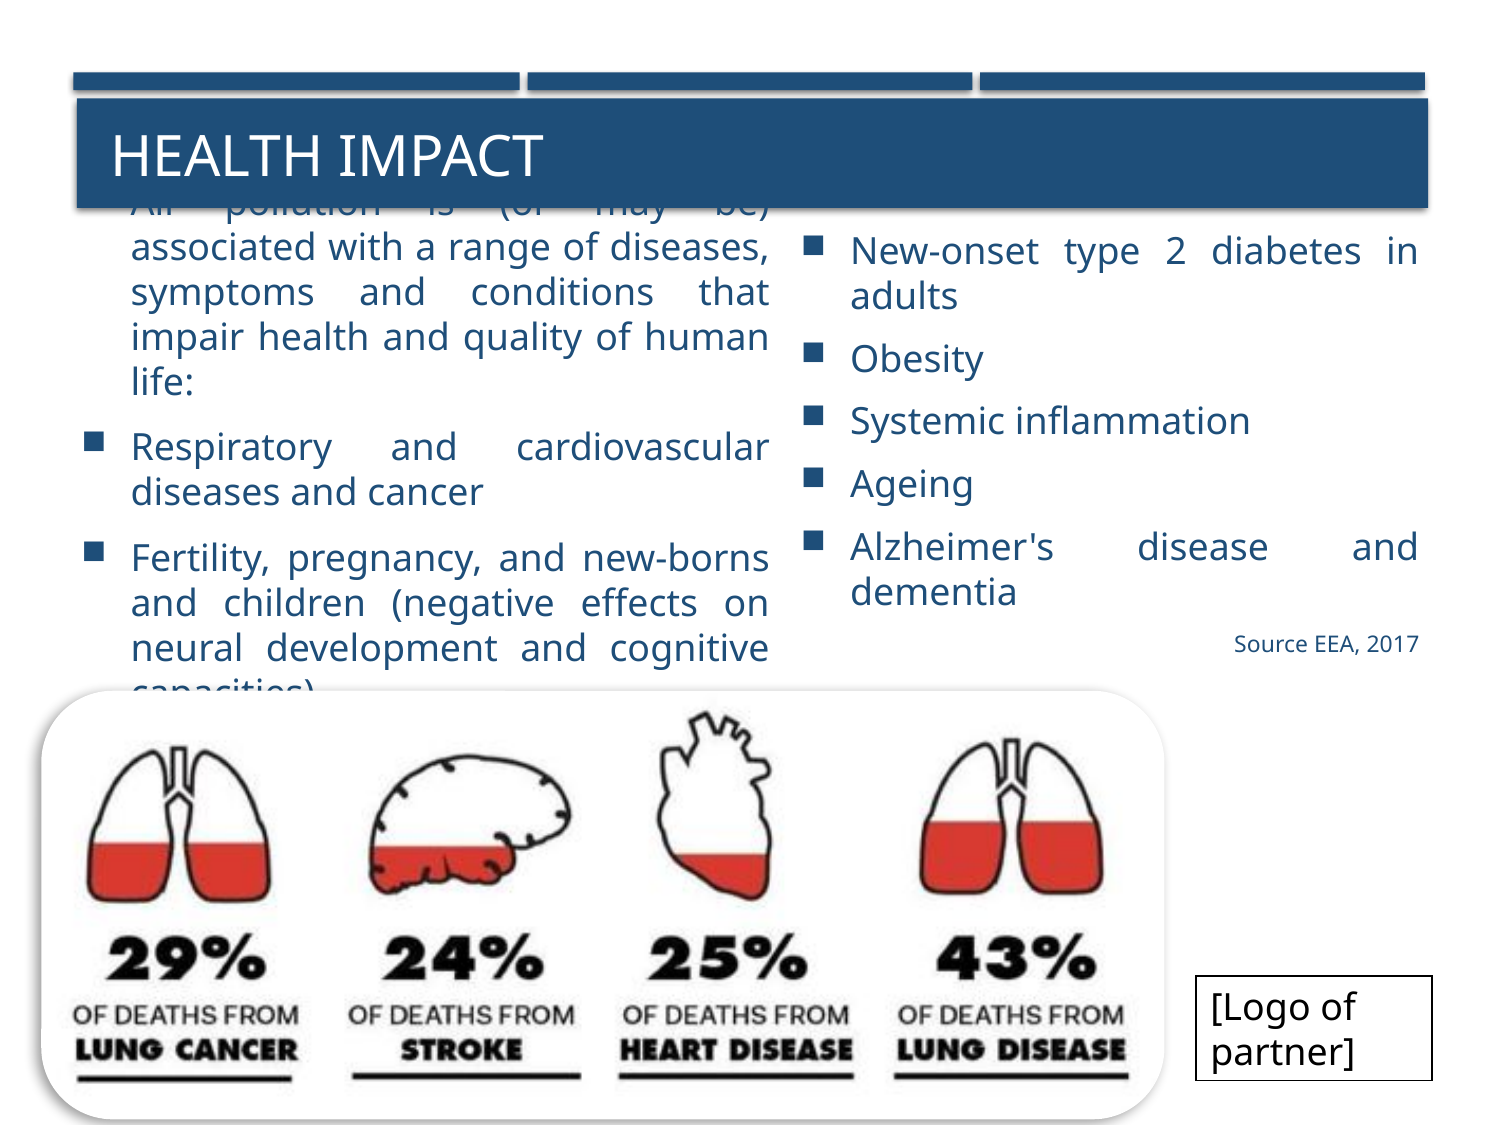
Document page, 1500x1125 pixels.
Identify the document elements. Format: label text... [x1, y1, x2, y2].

title Health impact [95, 111, 1406, 196]
list Air pollution is (or may be) associated with a range of diseases, symptoms and conditions that impair health and quality of human life: Respiratory and cardiovascular diseases and cancer Fertility, pregnancy, and new-borns and children (negative effects on neural development and cognitive capacities) [65, 249, 785, 643]
text_box New-onset type 2 diabetes in adults Obesity Systemic inflammation Ageing Alzheimer's disease and dementia Source EEA, 2017 [785, 219, 1435, 665]
picture [40, 690, 1165, 1120]
